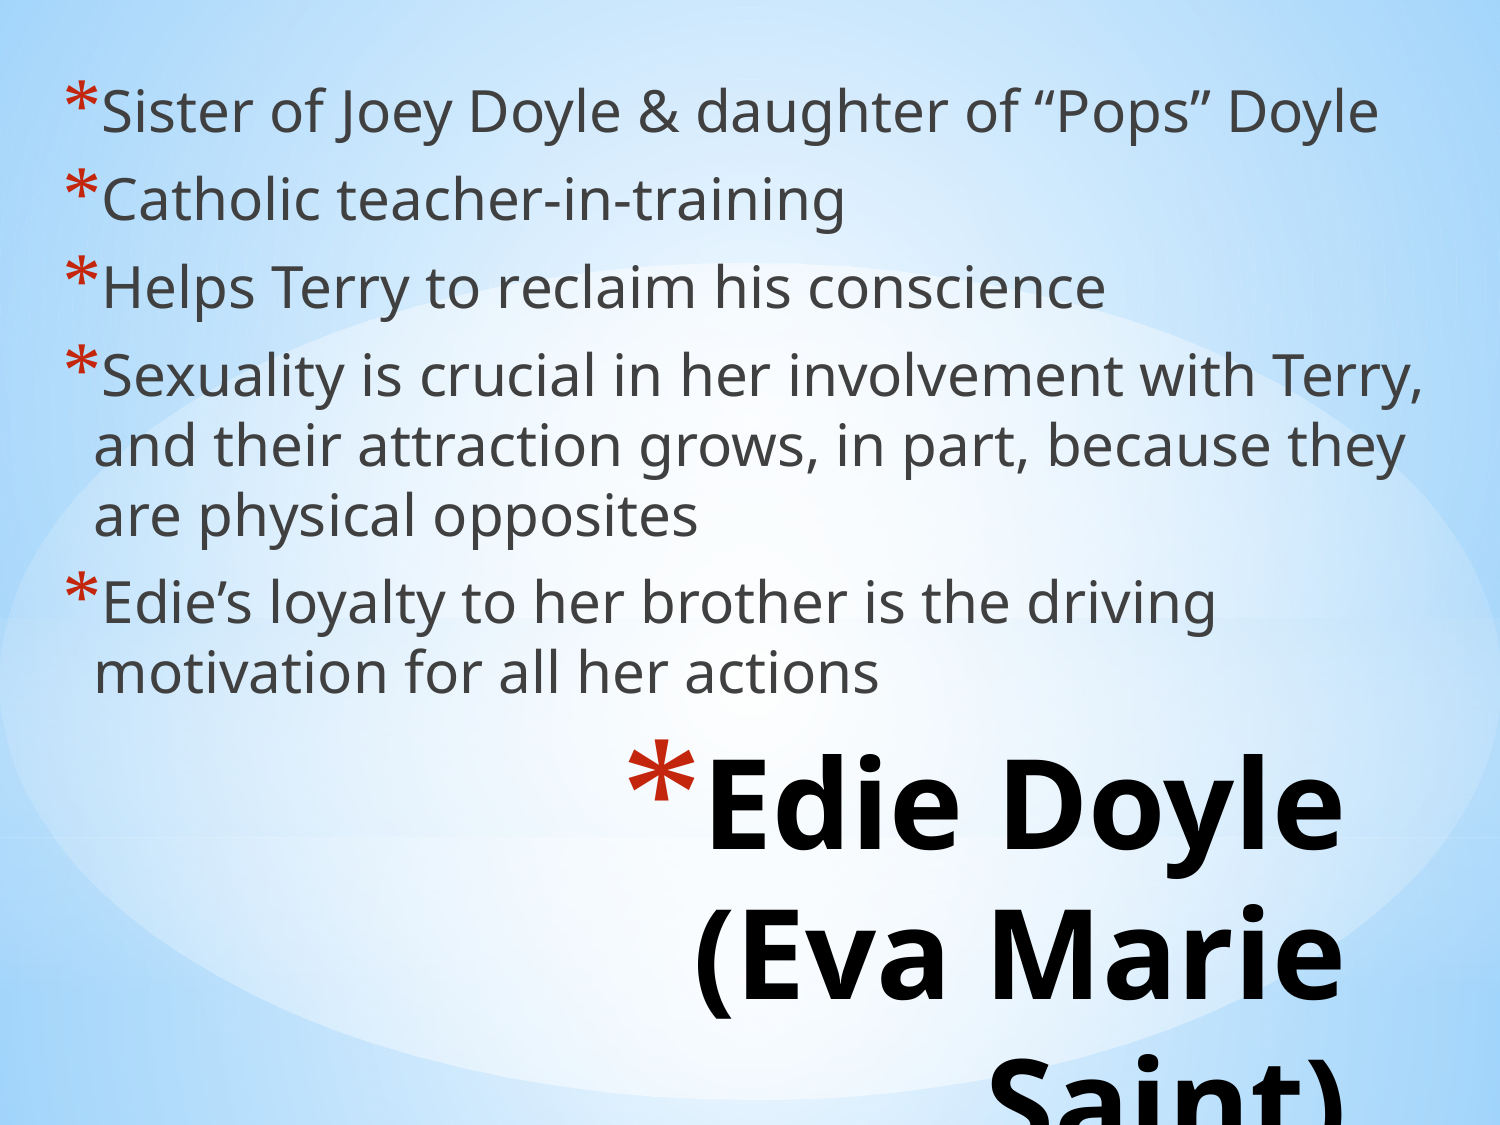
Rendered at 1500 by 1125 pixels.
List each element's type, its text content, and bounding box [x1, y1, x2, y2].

list Sister of Joey Doyle & daughter of “Pops” Doyle Catholic teacher-in-training Helps Terry to reclaim his conscience Sexuality is crucial in her involvement with Terry, and their attraction grows, in part, because they are physical opposites Edie’s loyalty to her brother is the driving motivation for all her actions [41, 66, 1447, 637]
title Edie Doyle (Eva Marie Saint) [294, 717, 1363, 905]
